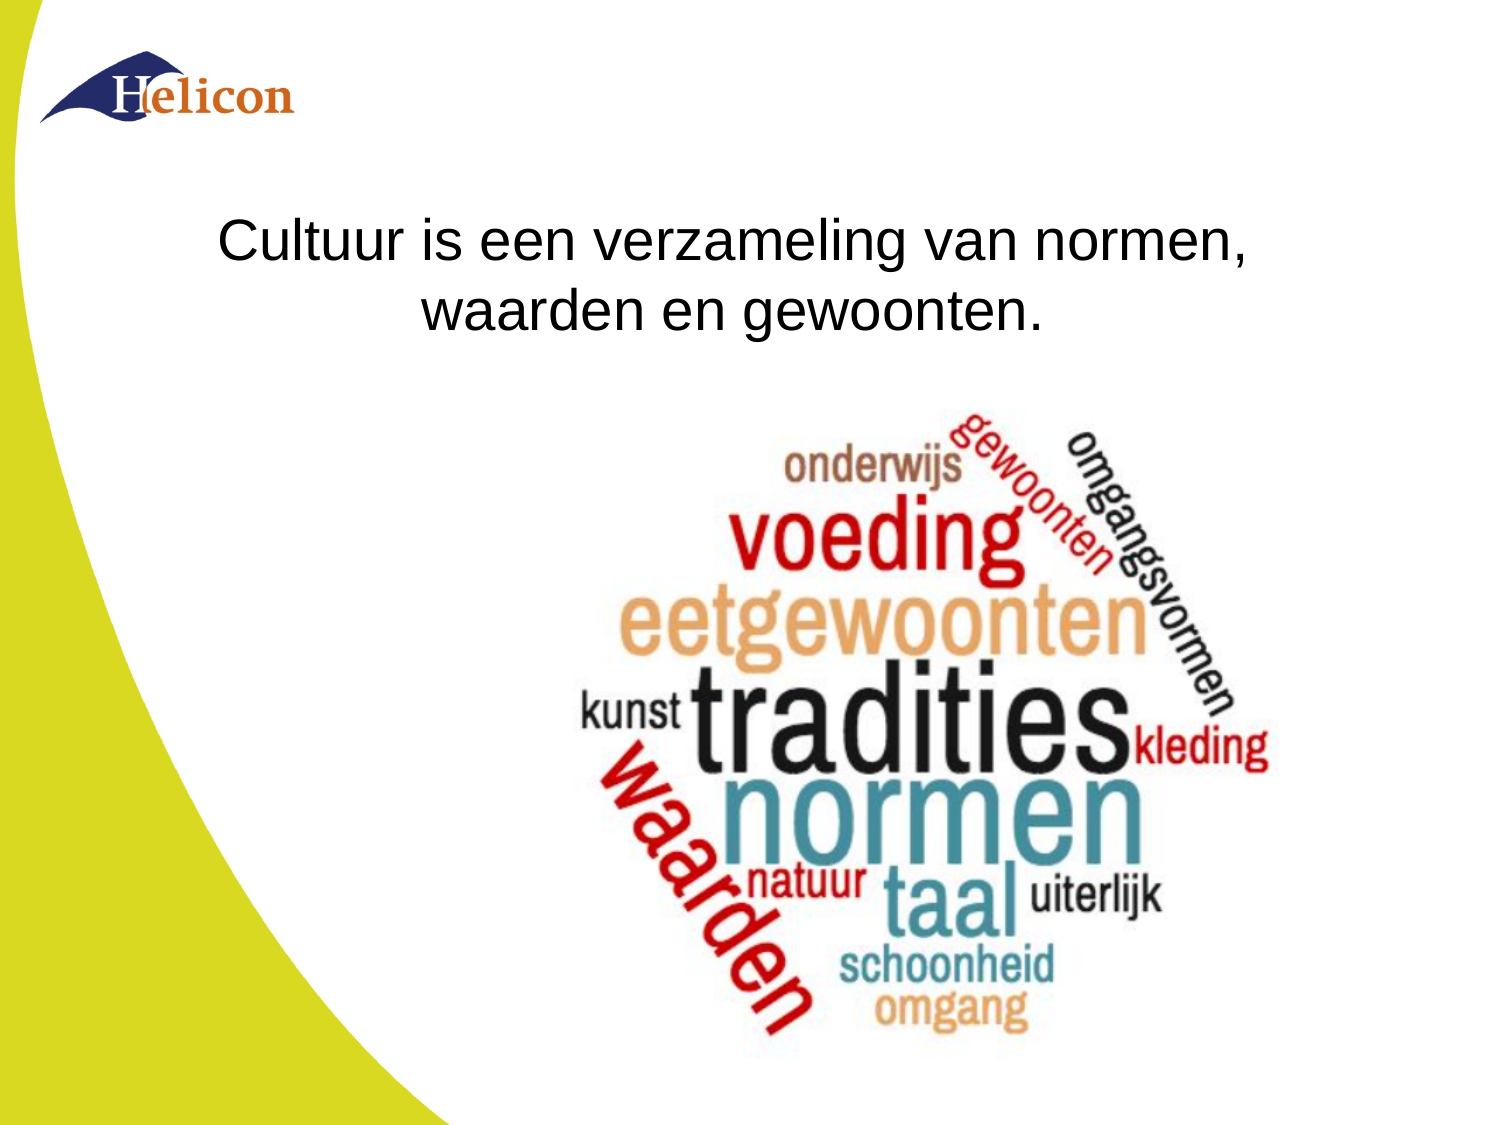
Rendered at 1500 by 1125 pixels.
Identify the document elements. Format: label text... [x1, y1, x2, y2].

picture [0, 0, 1500, 1125]
title Cultuur is een verzameling van normen, waarden en gewoonten. [171, 125, 1297, 420]
